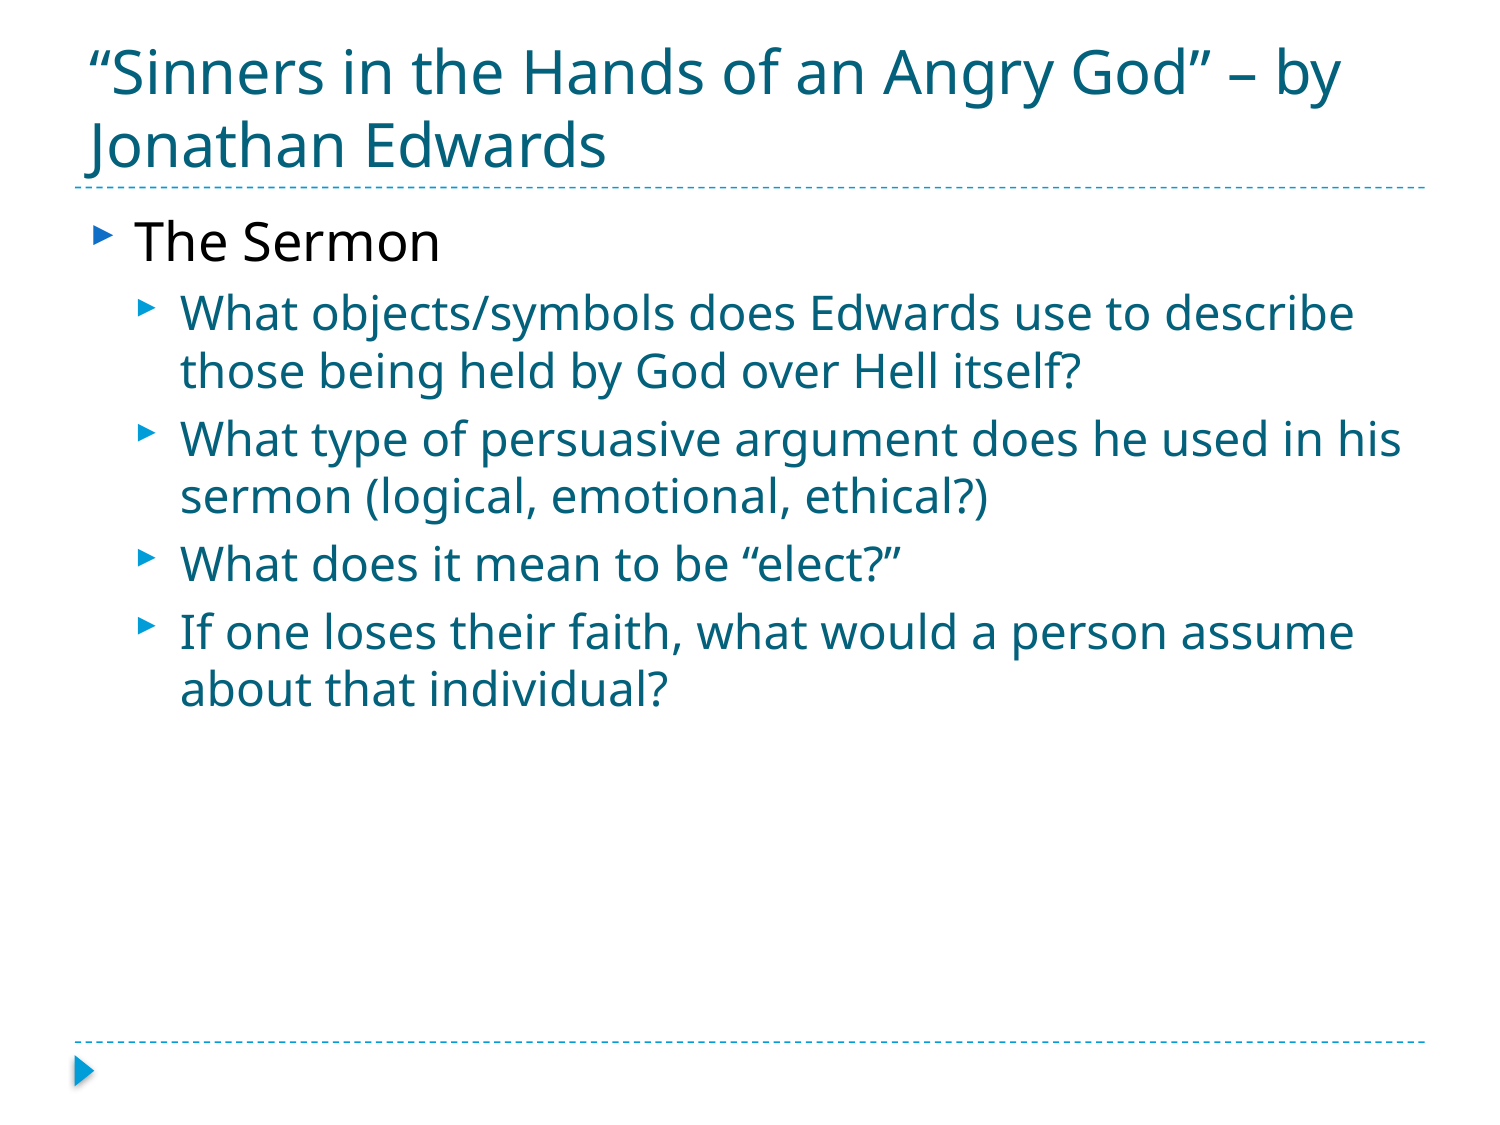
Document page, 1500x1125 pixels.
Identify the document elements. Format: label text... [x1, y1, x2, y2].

title “Sinners in the Hands of an Angry God” – by Jonathan Edwards [75, 24, 1425, 188]
list The Sermon What objects/symbols does Edwards use to describe those being held by God over Hell itself? What type of persuasive argument does he used in his sermon (logical, emotional, ethical?) What does it mean to be “elect?” If one loses their faith, what would a person assume about that individual? [75, 200, 1425, 1010]
